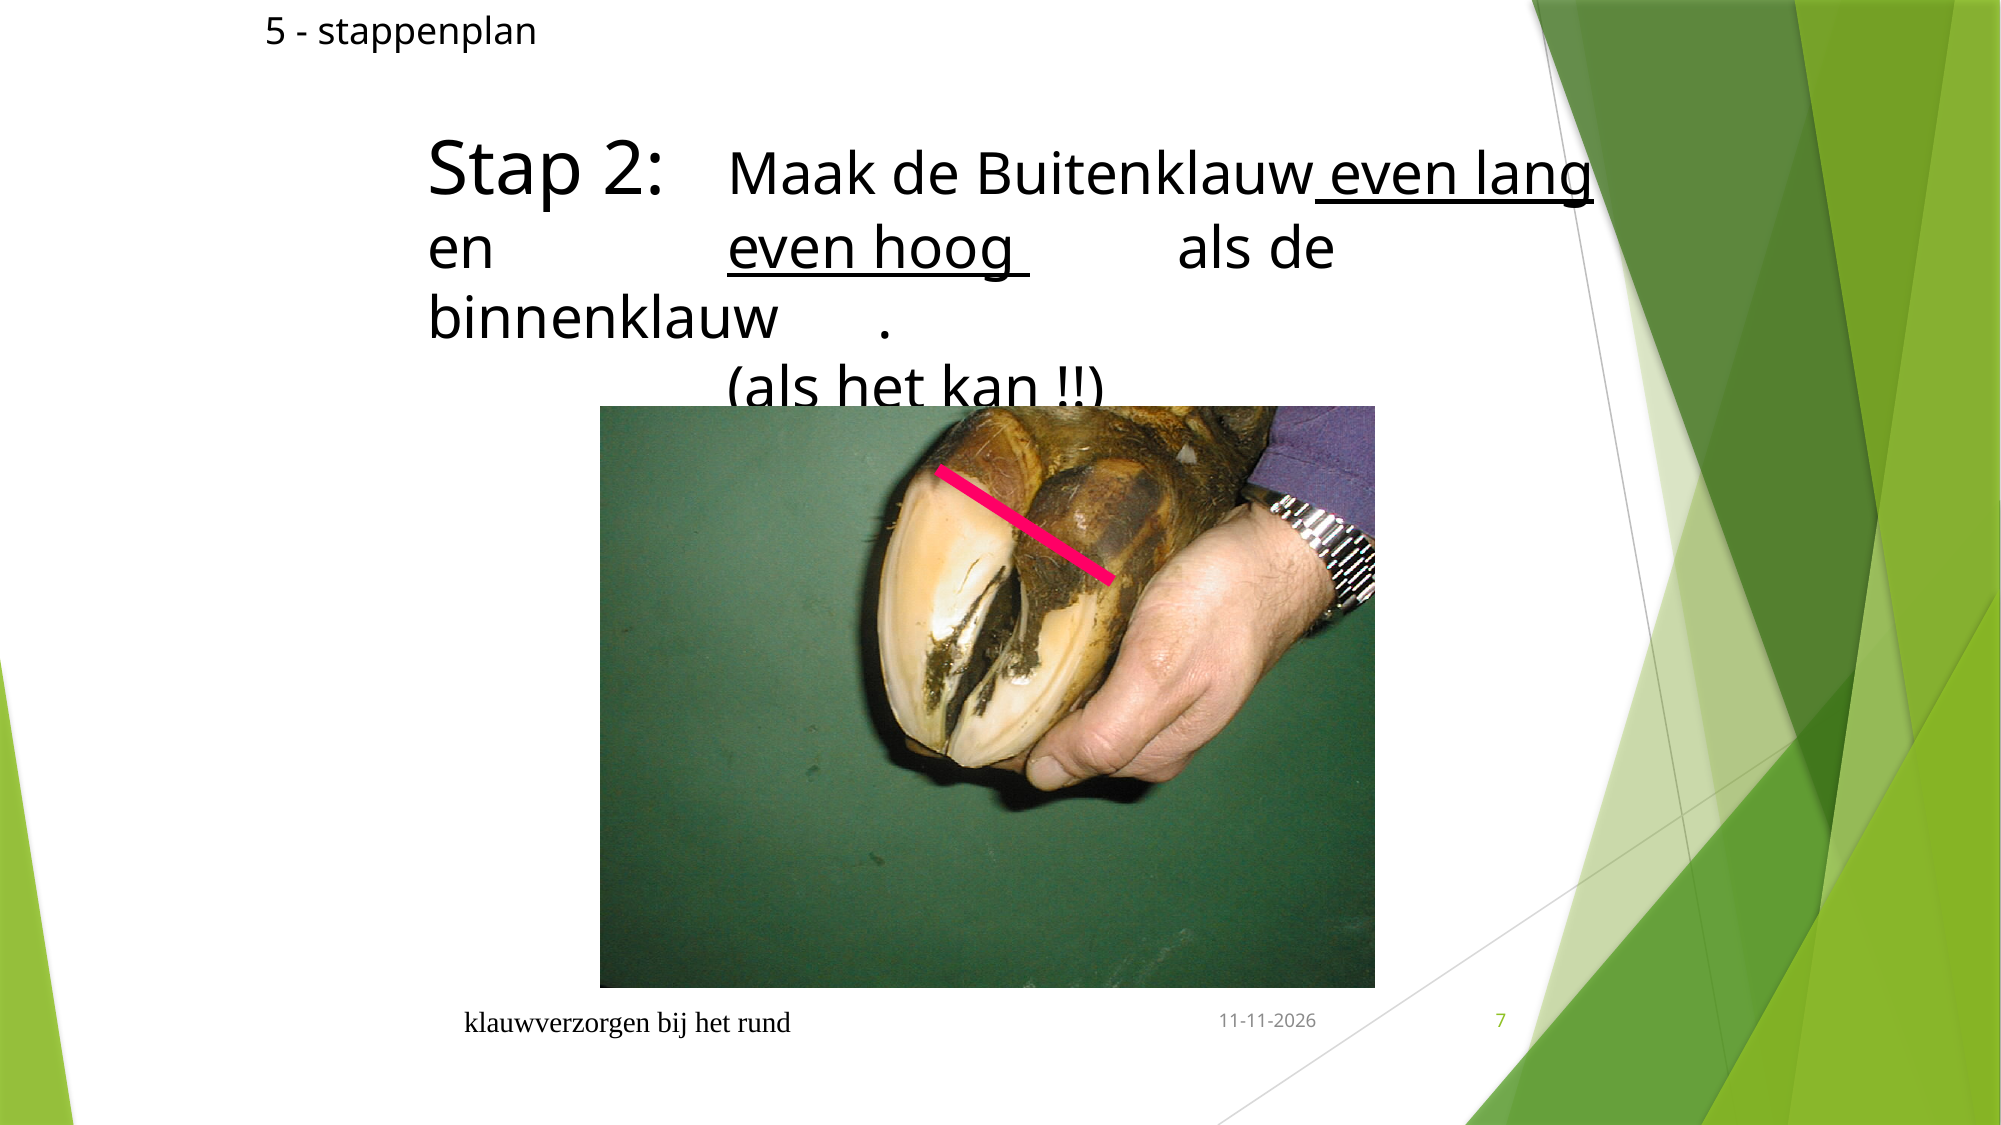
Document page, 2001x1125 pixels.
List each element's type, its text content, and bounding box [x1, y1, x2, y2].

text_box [599, 405, 1376, 988]
text_box Stap 2: Maak de Buitenklauw even lang en even hoog als de binnenklauw . (als het kan !!) [412, 112, 1638, 428]
slide_number 7 [1409, 991, 1522, 1051]
footer klauwverzorgen bij het rund [111, 991, 1145, 1051]
text_box 5 - stappenplan [249, 0, 875, 60]
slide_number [1181, 997, 1332, 1051]
